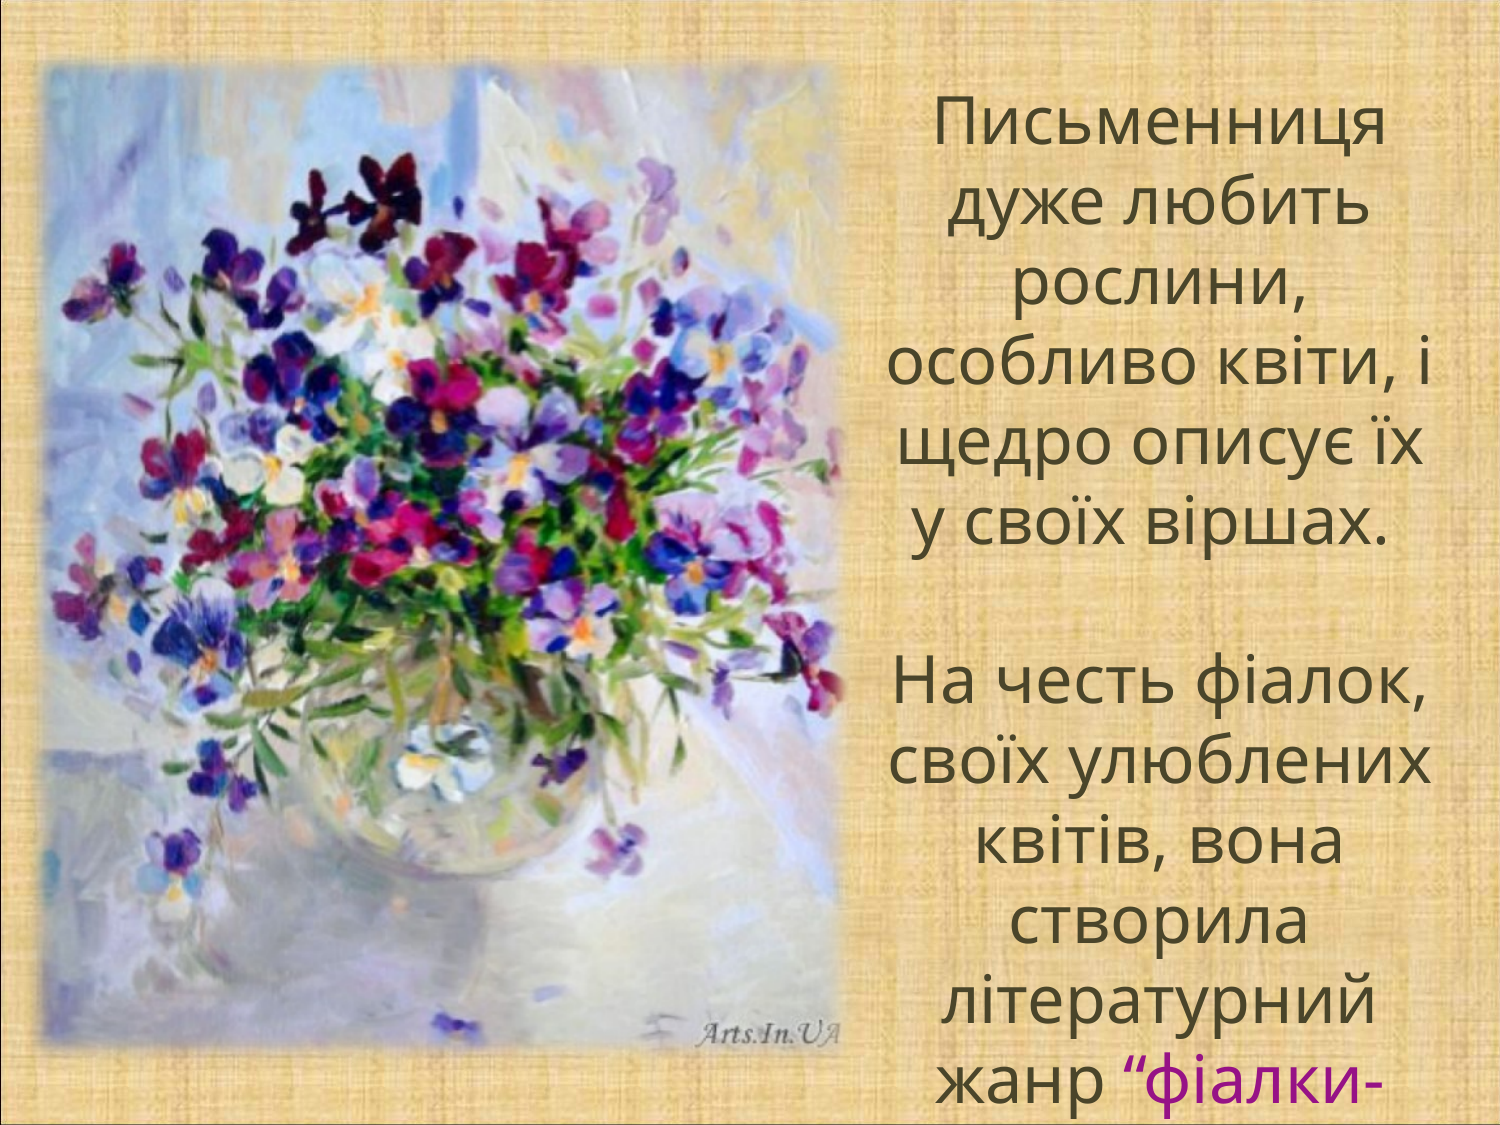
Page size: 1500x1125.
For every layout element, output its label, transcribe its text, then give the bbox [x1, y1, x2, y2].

text_box Письменниця дуже любить рослини, особливо квіти, і щедро описує їх у своїх віршах. На честь фіалок, своїх улюблених квітів, вона створила літературний жанр “фіалки-вірші”. [855, 70, 1465, 1125]
picture [0, 0, 1500, 1125]
